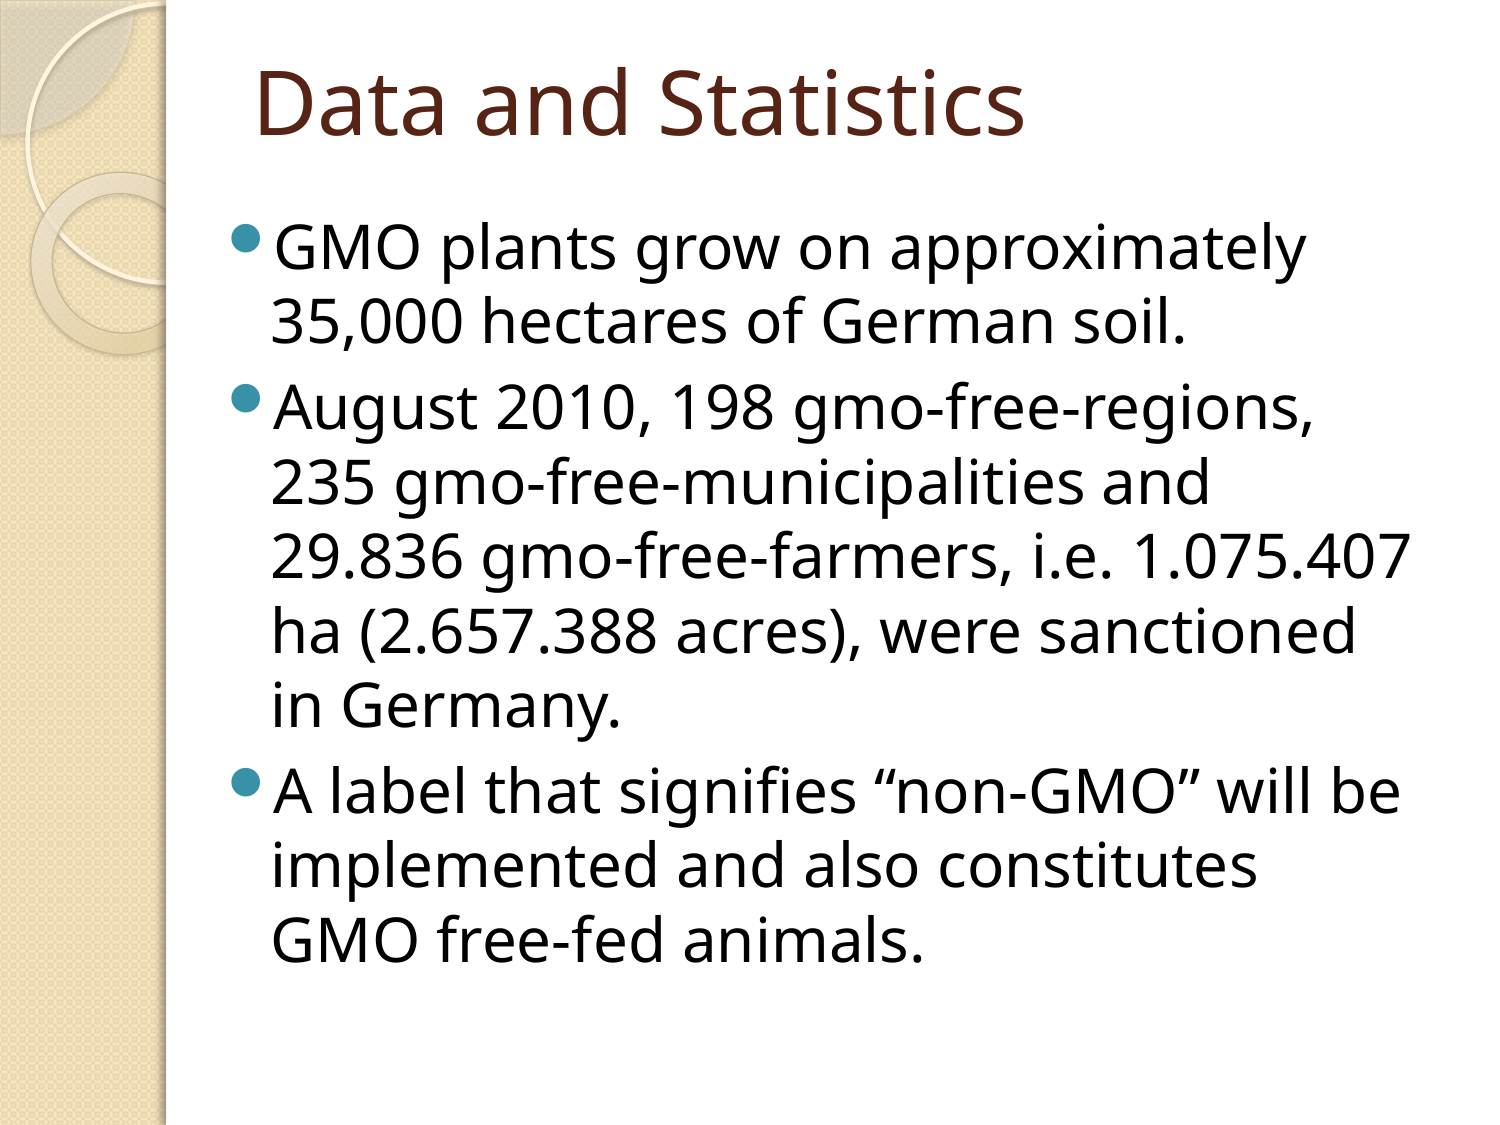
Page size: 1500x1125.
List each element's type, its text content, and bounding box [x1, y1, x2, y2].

title Data and Statistics [237, 5, 1468, 194]
list GMO plants grow on approximately 35,000 hectares of German soil. August 2010, 198 gmo-free-regions, 235 gmo-free-municipalities and 29.836 gmo-free-farmers, i.e. 1.075.407 ha (2.657.388 acres), were sanctioned in Germany. A label that signifies “non-GMO” will be implemented and also constitutes GMO free-fed animals. [200, 200, 1430, 988]
